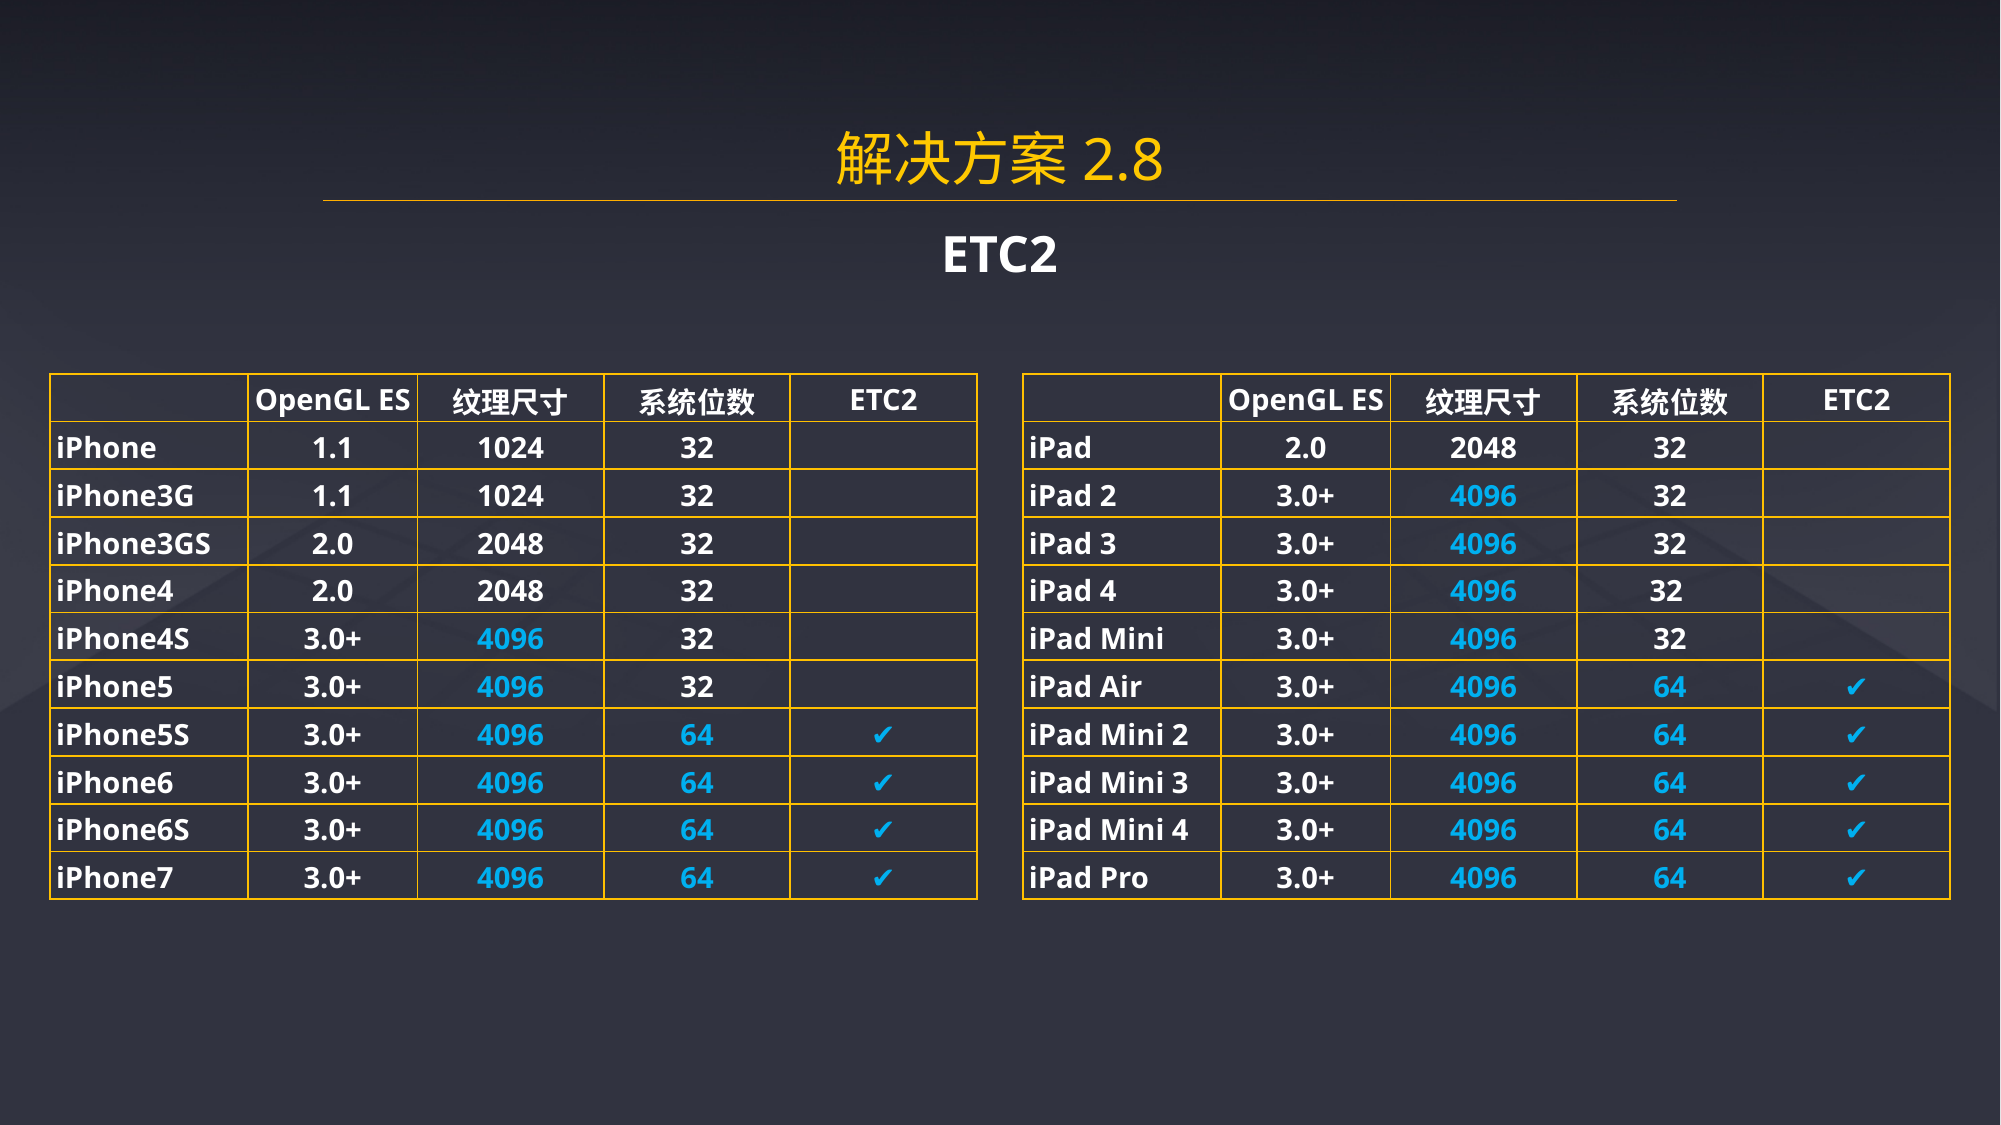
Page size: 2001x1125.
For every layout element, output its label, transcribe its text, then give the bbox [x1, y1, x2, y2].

table_cell 32 [605, 518, 789, 564]
table_cell iPad Air [1024, 661, 1220, 707]
table_cell 32 [1578, 470, 1762, 516]
table_cell 64 [1578, 709, 1762, 755]
table_cell 1.1 [249, 470, 417, 516]
table_cell 4096 [1391, 852, 1576, 898]
table_cell 2048 [1391, 422, 1576, 468]
table_cell 4096 [418, 613, 603, 659]
table_cell 3.0+ [1222, 470, 1390, 516]
table_cell 4096 [1391, 613, 1576, 659]
table_cell iPad Mini 2 [1024, 709, 1220, 755]
text_box ETC2 [796, 215, 1203, 290]
table_cell 3.0+ [249, 661, 417, 707]
table_cell 3.0+ [1222, 518, 1390, 564]
table_cell iPad Pro [1024, 852, 1220, 898]
table_cell 32 [605, 661, 789, 707]
table_cell ✔ [791, 709, 976, 755]
table_header ETC2 [1764, 375, 1949, 421]
table_cell iPhone3G [51, 470, 247, 516]
table_cell 32 [605, 566, 789, 612]
table_cell [1764, 518, 1949, 564]
table_cell [791, 422, 976, 468]
table_cell 4096 [418, 805, 603, 851]
table_cell 1024 [418, 422, 603, 468]
table_cell iPhone6 [51, 757, 247, 803]
table_cell 64 [605, 709, 789, 755]
table_cell [1764, 566, 1949, 612]
table_cell 3.0+ [249, 709, 417, 755]
picture [0, 0, 2001, 1125]
table_cell 4096 [1391, 709, 1576, 755]
table_cell 2.0 [1222, 422, 1390, 468]
table_cell 3.0+ [1222, 566, 1390, 612]
table_cell iPad 4 [1024, 566, 1220, 612]
table_cell [1764, 613, 1949, 659]
table_cell 2.0 [249, 518, 417, 564]
table_cell 3.0+ [1222, 709, 1390, 755]
table_cell 32 [1578, 613, 1762, 659]
table_cell 4096 [418, 757, 603, 803]
table_cell 32 [1578, 518, 1762, 564]
table_header [51, 375, 247, 421]
table_cell 4096 [1391, 757, 1576, 803]
table_cell 3.0+ [1222, 613, 1390, 659]
table_cell 32 [605, 613, 789, 659]
table_cell iPhone3GS [51, 518, 247, 564]
table_cell ✔ [791, 757, 976, 803]
table_cell [791, 661, 976, 707]
table_cell iPhone4S [51, 613, 247, 659]
table_cell 3.0+ [249, 805, 417, 851]
table_cell 3.0+ [1222, 757, 1390, 803]
table_header 系统位数 [1578, 375, 1762, 421]
table_cell iPad 2 [1024, 470, 1220, 516]
table_cell 4096 [418, 709, 603, 755]
table_header 系统位数 [605, 375, 789, 421]
table_header 纹理尺寸 [418, 375, 603, 421]
table_cell [791, 613, 976, 659]
table_cell iPad Mini [1024, 613, 1220, 659]
table_cell 32 [605, 470, 789, 516]
table_cell [791, 518, 976, 564]
table_cell 2.0 [249, 566, 417, 612]
table_cell 3.0+ [249, 613, 417, 659]
table_cell ✔ [1764, 852, 1949, 898]
table_cell 32 [605, 422, 789, 468]
table_cell [791, 566, 976, 612]
table_cell iPhone6S [51, 805, 247, 851]
table_cell iPad [1024, 422, 1220, 468]
table_cell 3.0+ [1222, 805, 1390, 851]
table_cell ✔ [1764, 661, 1949, 707]
table_header OpenGL ES [249, 375, 417, 421]
table_header [1024, 375, 1220, 421]
table_cell 64 [605, 757, 789, 803]
table_cell 3.0+ [1222, 852, 1390, 898]
table_cell 4096 [418, 661, 603, 707]
table_cell ✔ [1764, 757, 1949, 803]
table_cell iPhone4 [51, 566, 247, 612]
table_cell 2048 [418, 566, 603, 612]
table_cell 4096 [1391, 566, 1576, 612]
table_cell ✔ [1764, 709, 1949, 755]
table_cell 64 [605, 852, 789, 898]
table_cell 64 [605, 805, 789, 851]
table_cell [1764, 470, 1949, 516]
table_cell iPhone7 [51, 852, 247, 898]
table_cell 64 [1578, 757, 1762, 803]
table_cell 4096 [1391, 518, 1576, 564]
table_cell 2048 [418, 518, 603, 564]
table_cell iPad 3 [1024, 518, 1220, 564]
table_cell 64 [1578, 661, 1762, 707]
table_cell 3.0+ [249, 852, 417, 898]
table_cell 3.0+ [249, 757, 417, 803]
table_cell 32 [1578, 566, 1762, 612]
table_cell 3.0+ [1222, 661, 1390, 707]
table_cell 32 [1578, 422, 1762, 468]
table_cell 64 [1578, 805, 1762, 851]
table_cell 4096 [1391, 805, 1576, 851]
table_cell 4096 [1391, 661, 1576, 707]
table_cell 4096 [1391, 470, 1576, 516]
table_cell 64 [1578, 852, 1762, 898]
table_header ETC2 [791, 375, 976, 421]
table_cell iPad Mini 4 [1024, 805, 1220, 851]
table_cell 1.1 [249, 422, 417, 468]
table_cell iPhone5S [51, 709, 247, 755]
table_cell iPhone [51, 422, 247, 468]
table_cell [1764, 422, 1949, 468]
table_cell ✔ [1764, 805, 1949, 851]
table_cell iPhone5 [51, 661, 247, 707]
text_box 解决方案2.8 [363, 114, 1637, 200]
table_header 纹理尺寸 [1391, 375, 1576, 421]
table_cell 1024 [418, 470, 603, 516]
table_header OpenGL ES [1222, 375, 1390, 421]
table_cell 4096 [418, 852, 603, 898]
table_cell [791, 470, 976, 516]
table_cell iPad Mini 3 [1024, 757, 1220, 803]
table_cell ✔ [791, 852, 976, 898]
table_cell ✔ [791, 805, 976, 851]
